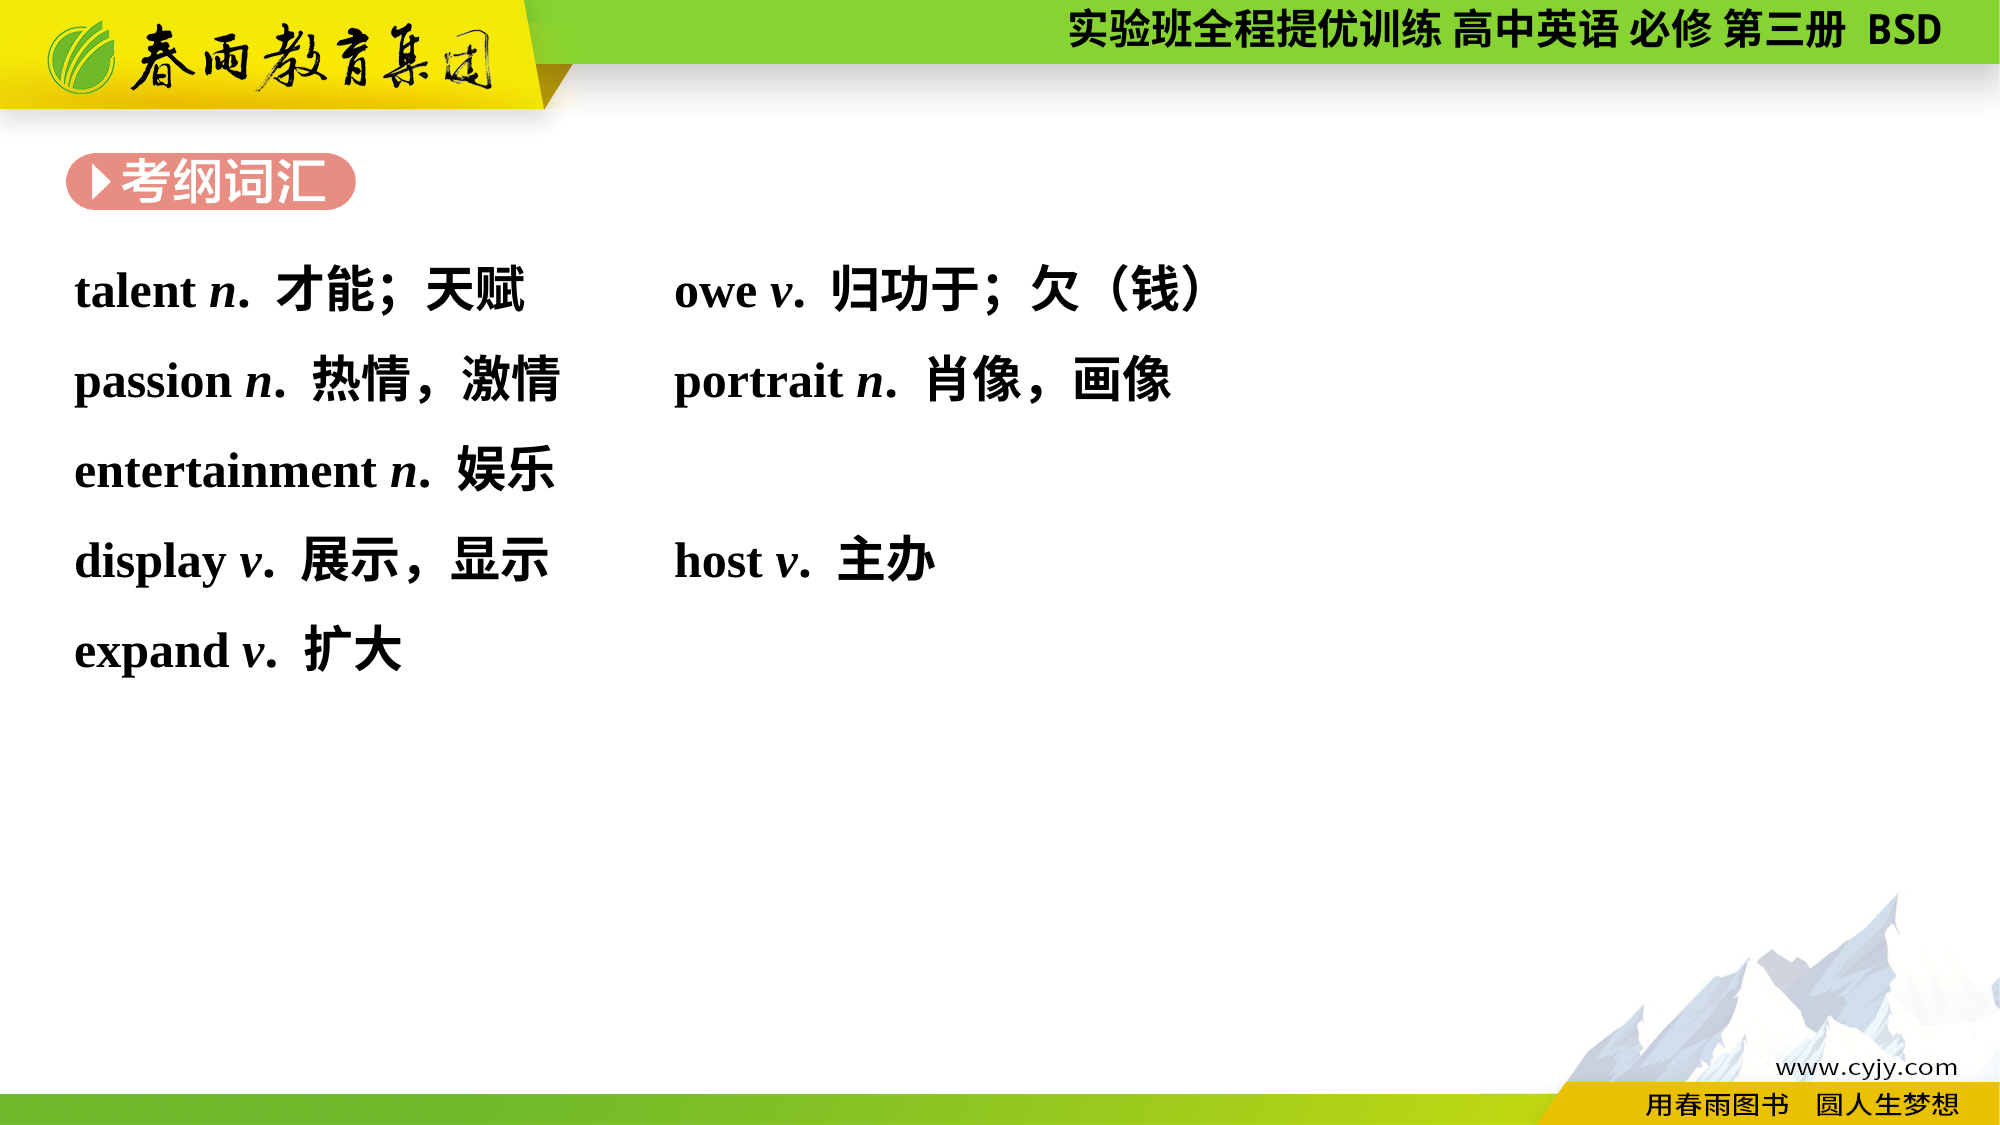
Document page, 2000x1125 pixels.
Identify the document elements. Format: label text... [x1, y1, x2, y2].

list talent n. 才能；天赋 owe v. 归功于；欠（钱） passion n. 热情，激情 portrait n. 肖像，画像 entertainment n. 娱乐 display v. 展示，显示 host v. 主办 expand v. 扩大 [59, 220, 1944, 679]
picture [0, 0, 2000, 1125]
